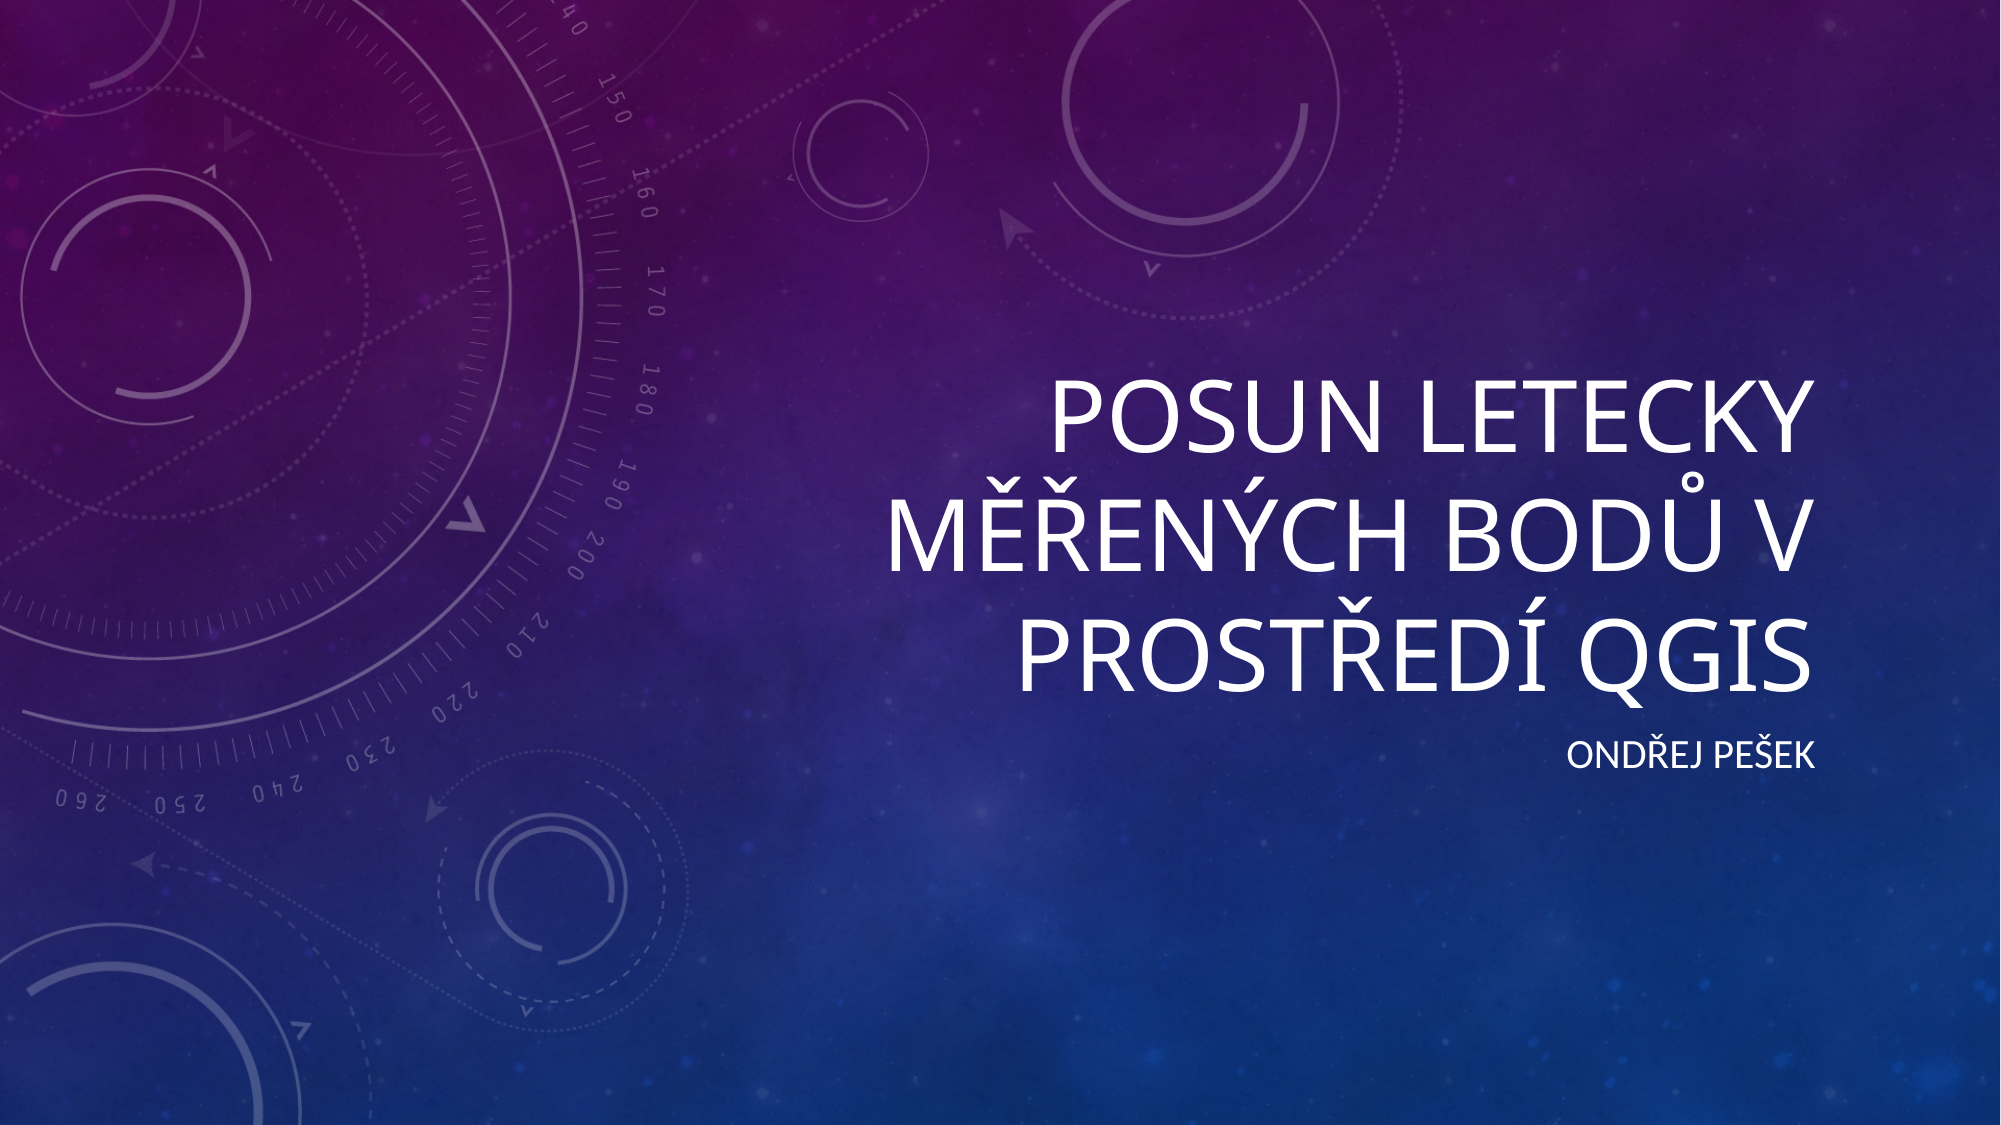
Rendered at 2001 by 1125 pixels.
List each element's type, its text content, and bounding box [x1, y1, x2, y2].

title Posun letecky měřených bodů v prostředí QGIS [650, 322, 1831, 719]
picture [0, 0, 2001, 1125]
subtitle Ondřej Pešek [650, 719, 1831, 950]
